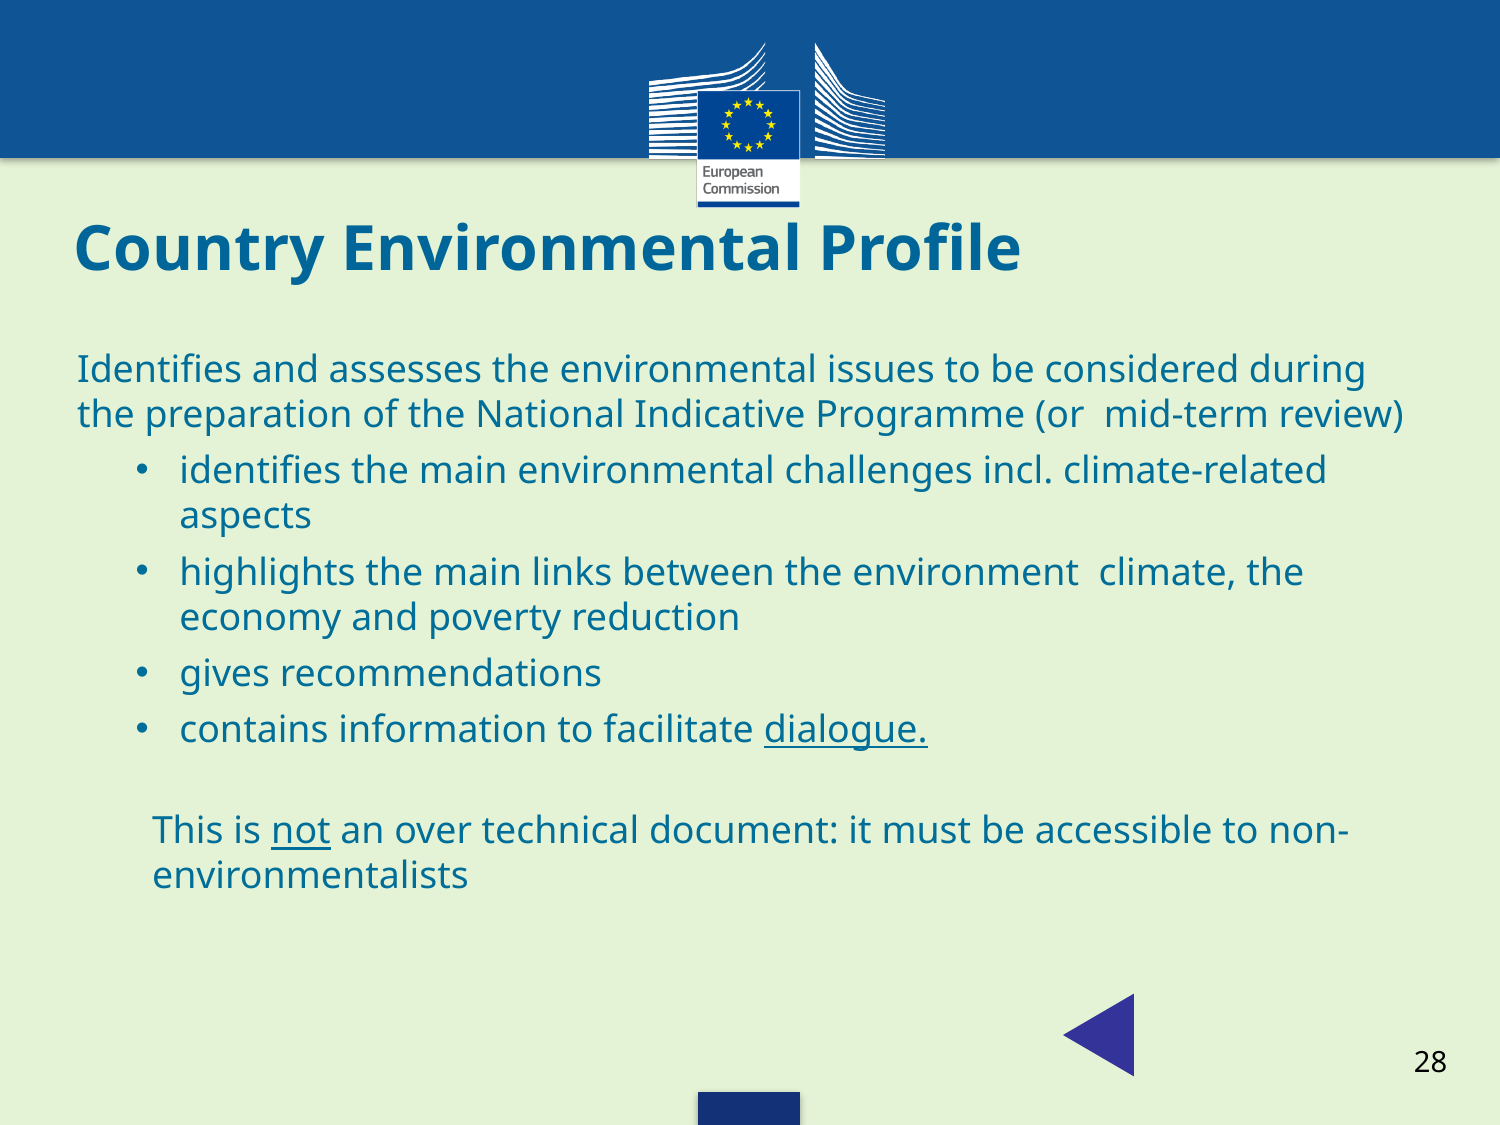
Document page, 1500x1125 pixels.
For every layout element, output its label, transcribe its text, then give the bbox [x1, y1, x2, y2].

text_box Identifies and assesses the environmental issues to be considered during the preparation of the National Indicative Programme (or mid-term review) identifies the main environmental challenges incl. climate-related aspects highlights the main links between the environment climate, the economy and poverty reduction gives recommendations contains information to facilitate dialogue. This is not an over technical document: it must be accessible to non-environmentalists [62, 337, 1425, 904]
slide_number 28 [1385, 1012, 1463, 1091]
text_box [1062, 993, 1134, 1077]
picture [649, 42, 885, 143]
title Country Environmental Profile [0, 143, 1278, 348]
